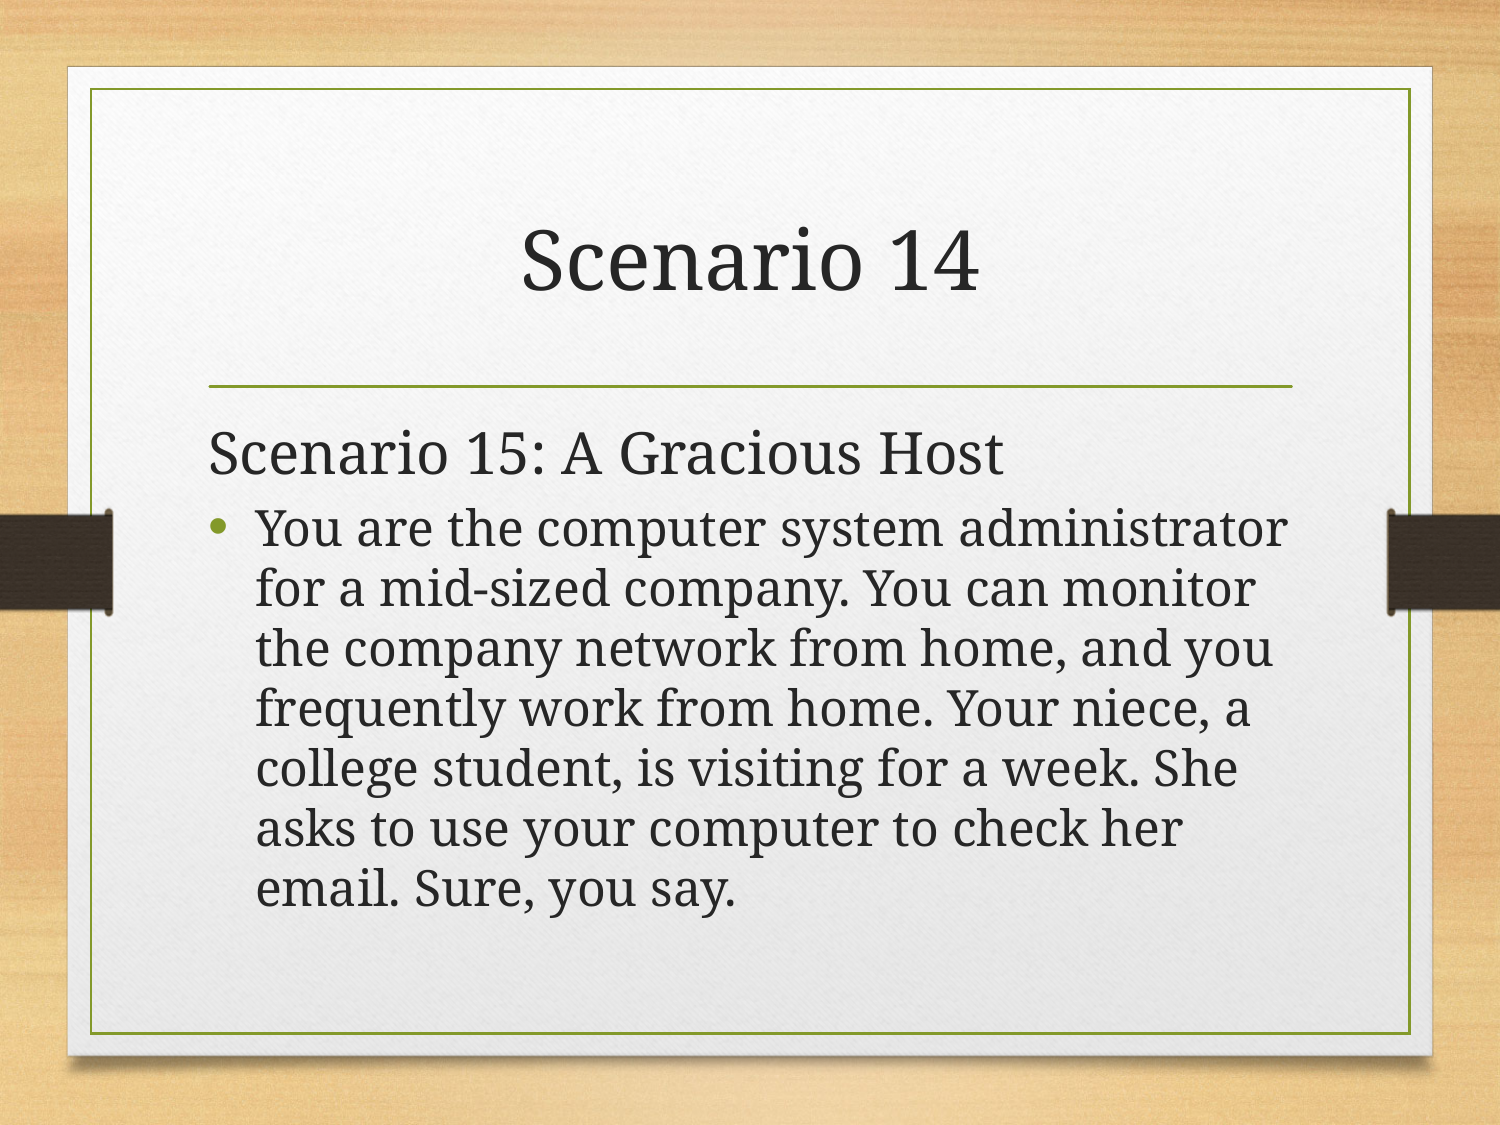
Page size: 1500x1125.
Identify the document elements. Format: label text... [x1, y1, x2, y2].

title Scenario 14 [193, 150, 1309, 365]
picture [0, 0, 1500, 1125]
list Scenario 15: A Gracious Host You are the computer system administrator for a mid-sized company. You can monitor the company network from home, and you frequently work from home. Your niece, a college student, is visiting for a week. She asks to use your computer to check her email. Sure, you say. [193, 408, 1309, 974]
